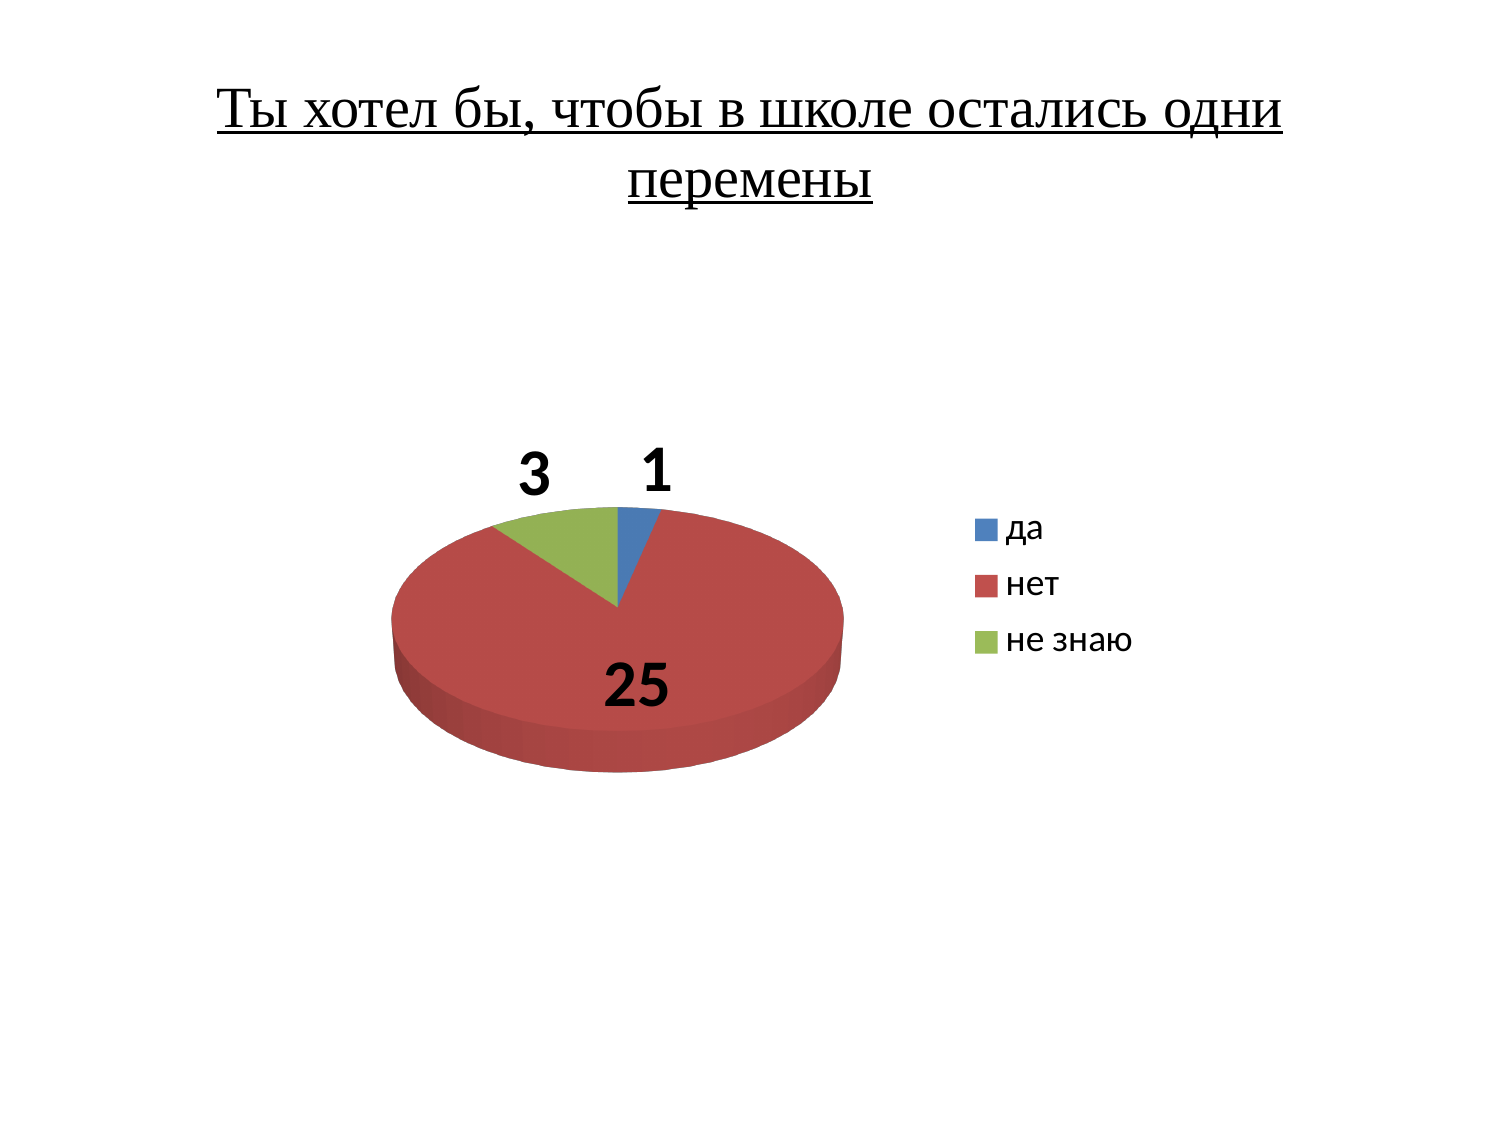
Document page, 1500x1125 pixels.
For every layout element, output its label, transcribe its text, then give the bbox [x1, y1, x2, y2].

title Ты хотел бы, чтобы в школе остались одни перемены [75, 45, 1425, 233]
chart [265, 432, 1164, 847]
